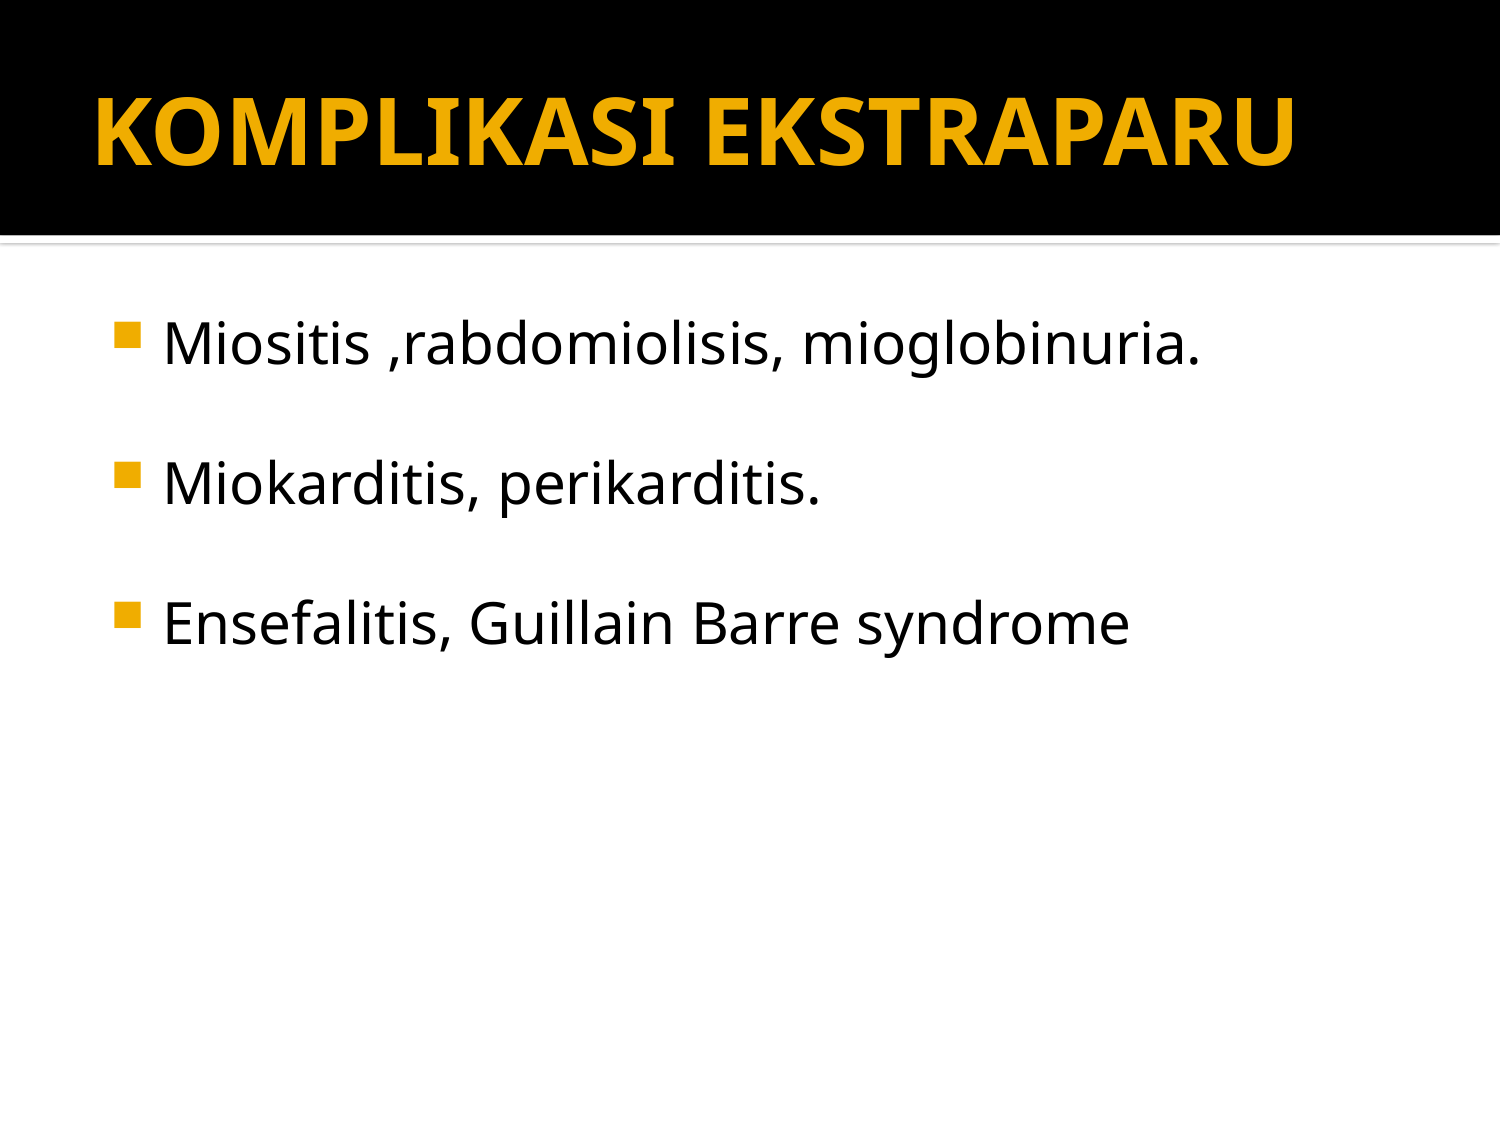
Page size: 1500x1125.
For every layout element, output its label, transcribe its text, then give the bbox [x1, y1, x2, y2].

title KOMPLIKASI EKSTRAPARU [75, 24, 1425, 231]
list Miositis ,rabdomiolisis, mioglobinuria. Miokarditis, perikarditis. Ensefalitis, Guillain Barre syndrome [75, 291, 1430, 1050]
